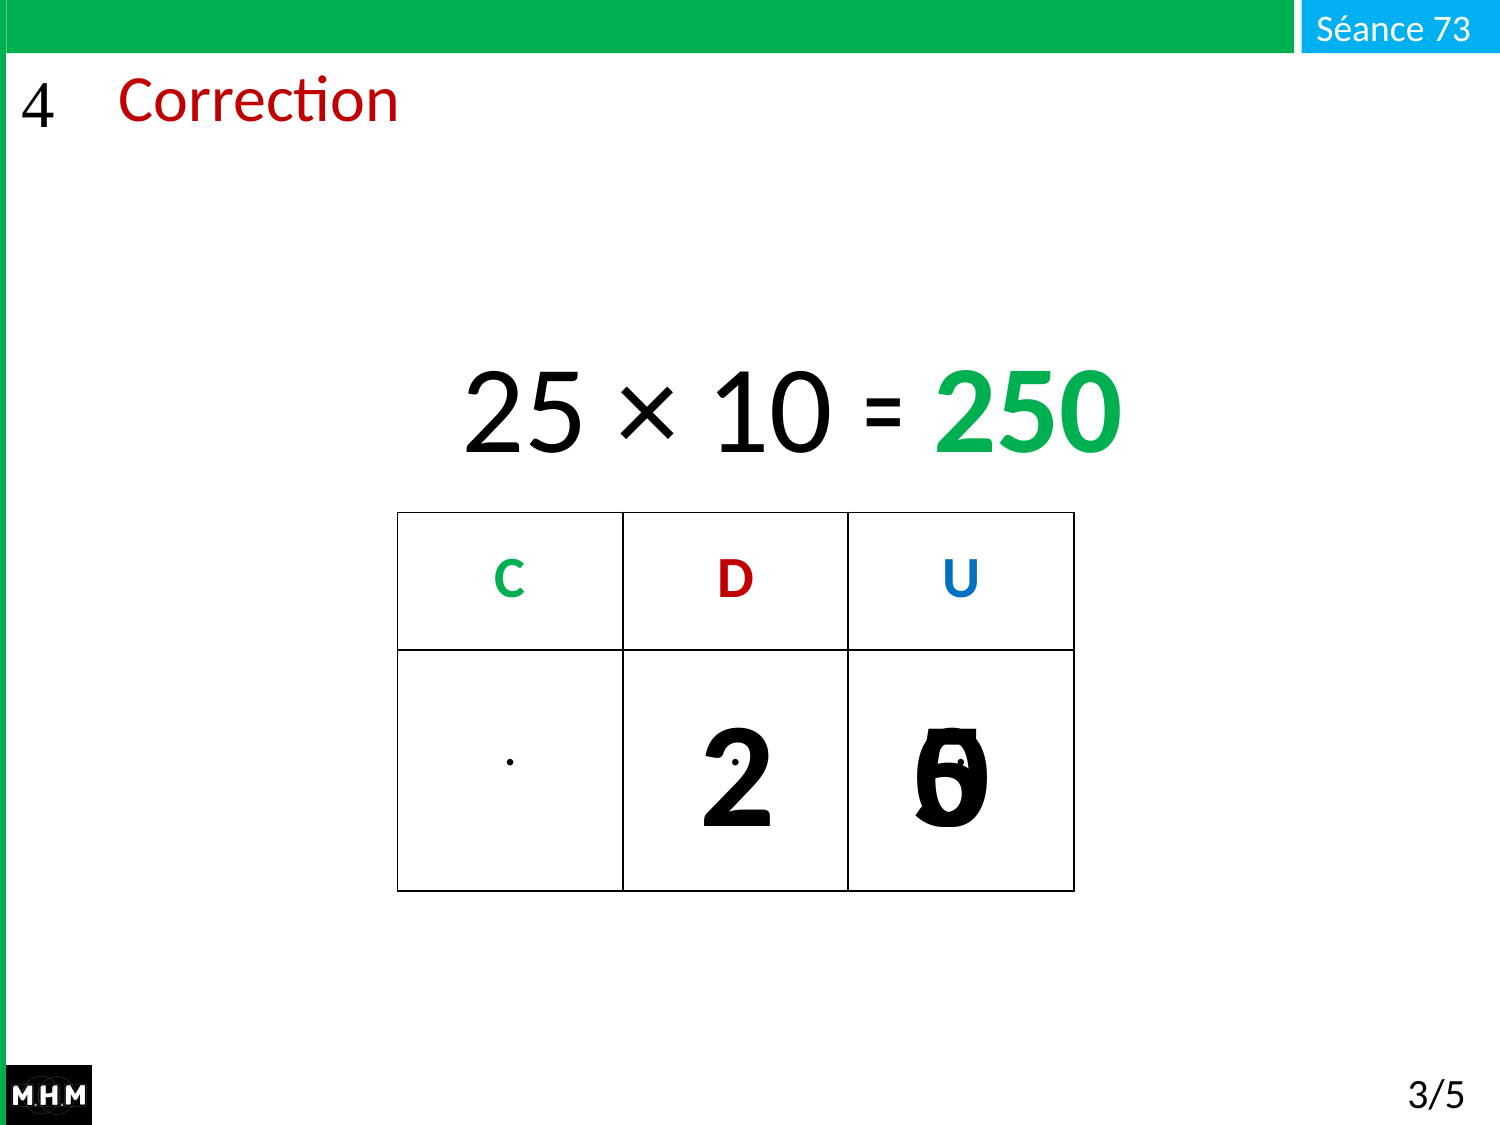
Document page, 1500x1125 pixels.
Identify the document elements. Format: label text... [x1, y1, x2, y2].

picture [6, 1065, 92, 1125]
table_header D [624, 513, 847, 649]
table_cell . [398, 651, 622, 890]
text_box 250 [899, 245, 1157, 485]
list 3/5 [1373, 1064, 1500, 1125]
table_cell . [624, 651, 847, 890]
text_box 2 5 [685, 668, 899, 864]
table_cell . [849, 651, 1073, 890]
text_box 25 × 10 = … [379, 245, 899, 485]
title Correction [103, 57, 1397, 144]
table_header C [398, 513, 622, 649]
table_header U [849, 513, 1073, 649]
text_box 0 [899, 668, 1034, 864]
